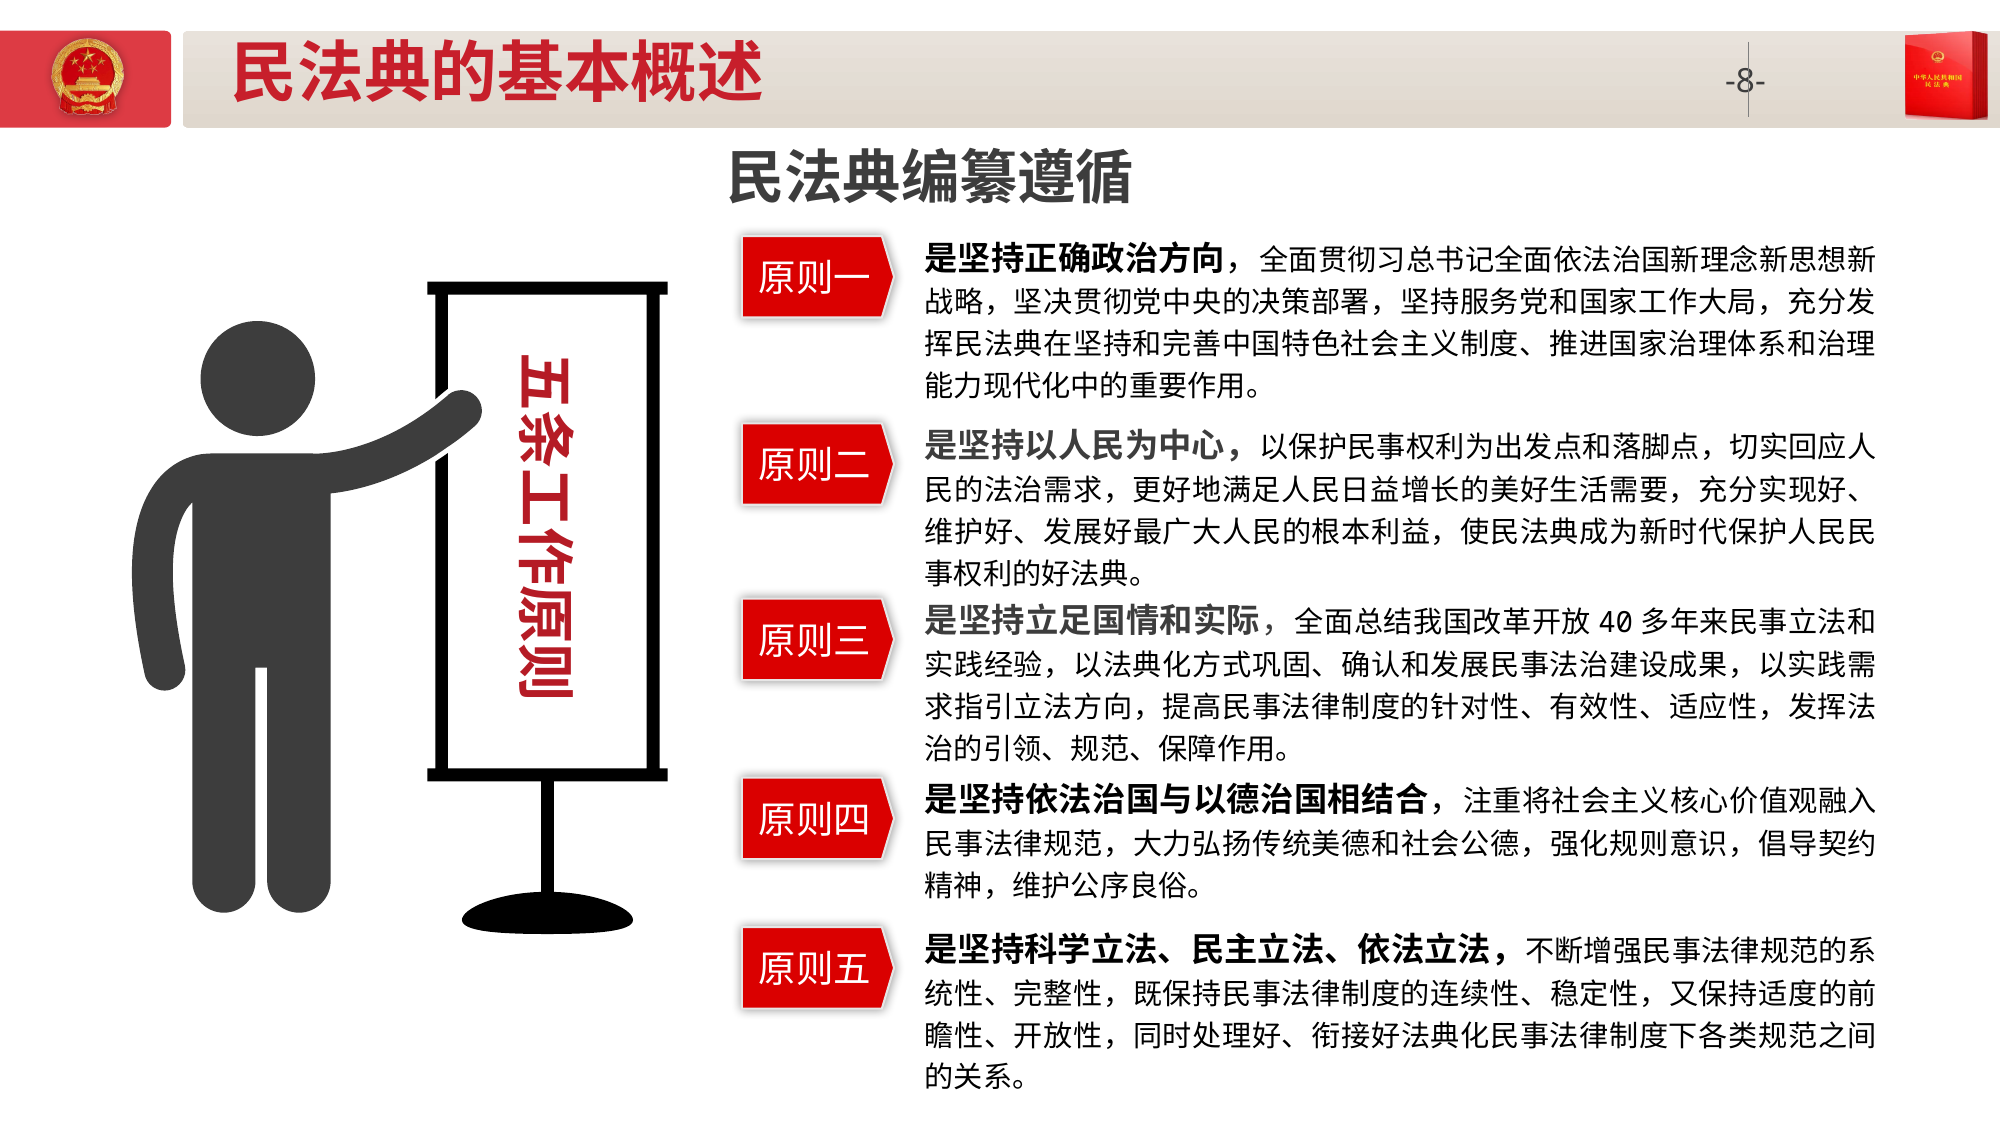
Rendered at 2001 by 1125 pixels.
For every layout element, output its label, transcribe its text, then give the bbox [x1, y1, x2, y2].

title 民法典的基本概述 [215, 36, 1749, 115]
text_box 原则一 [741, 236, 895, 318]
text_box 是坚持依法治国与以德治国相结合，注重将社会主义核心价值观融入民事法律规范，大力弘扬传统美德和社会公德，强化规则意识，倡导契约精神，维护公序良俗。 [909, 763, 1892, 910]
text_box 原则四 [741, 777, 895, 860]
text_box 是坚持正确政治方向，全面贯彻习总书记全面依法治国新理念新思想新战略，坚决贯彻党中央的决策部署，坚持服务党和国家工作大局，充分发挥民法典在坚持和完善中国特色社会主义制度、推进国家治理体系和治理能力现代化中的重要作用。 [909, 221, 1892, 408]
picture [44, 38, 127, 117]
text_box 原则五 [741, 927, 895, 1009]
text_box 原则二 [741, 423, 895, 505]
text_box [131, 281, 668, 934]
text_box 是坚持科学立法、民主立法、依法立法，不断增强民事法律规范的系统性、完整性，既保持民事法律制度的连续性、稳定性，又保持适度的前瞻性、开放性，同时处理好、衔接好法典化民事法律制度下各类规范之间的关系。 [909, 912, 1892, 1102]
picture [1865, 22, 2001, 120]
text_box 原则三 [741, 598, 895, 681]
text_box 民法典编纂遵循 [711, 132, 1149, 218]
text_box 是坚持立足国情和实际，全面总结我国改革开放40多年来民事立法和实践经验，以法典化方式巩固、确认和发展民事法治建设成果，以实践需求指引立法方向，提高民事法律制度的针对性、有效性、适应性，发挥法治的引领、规范、保障作用。 [909, 584, 1892, 763]
text_box 是坚持以人民为中心，以保护民事权利为出发点和落脚点，切实回应人民的法治需求，更好地满足人民日益增长的美好生活需要，充分实现好、维护好、发展好最广大人民的根本利益，使民法典成为新时代保护人民民事权利的好法典。 [909, 408, 1892, 584]
